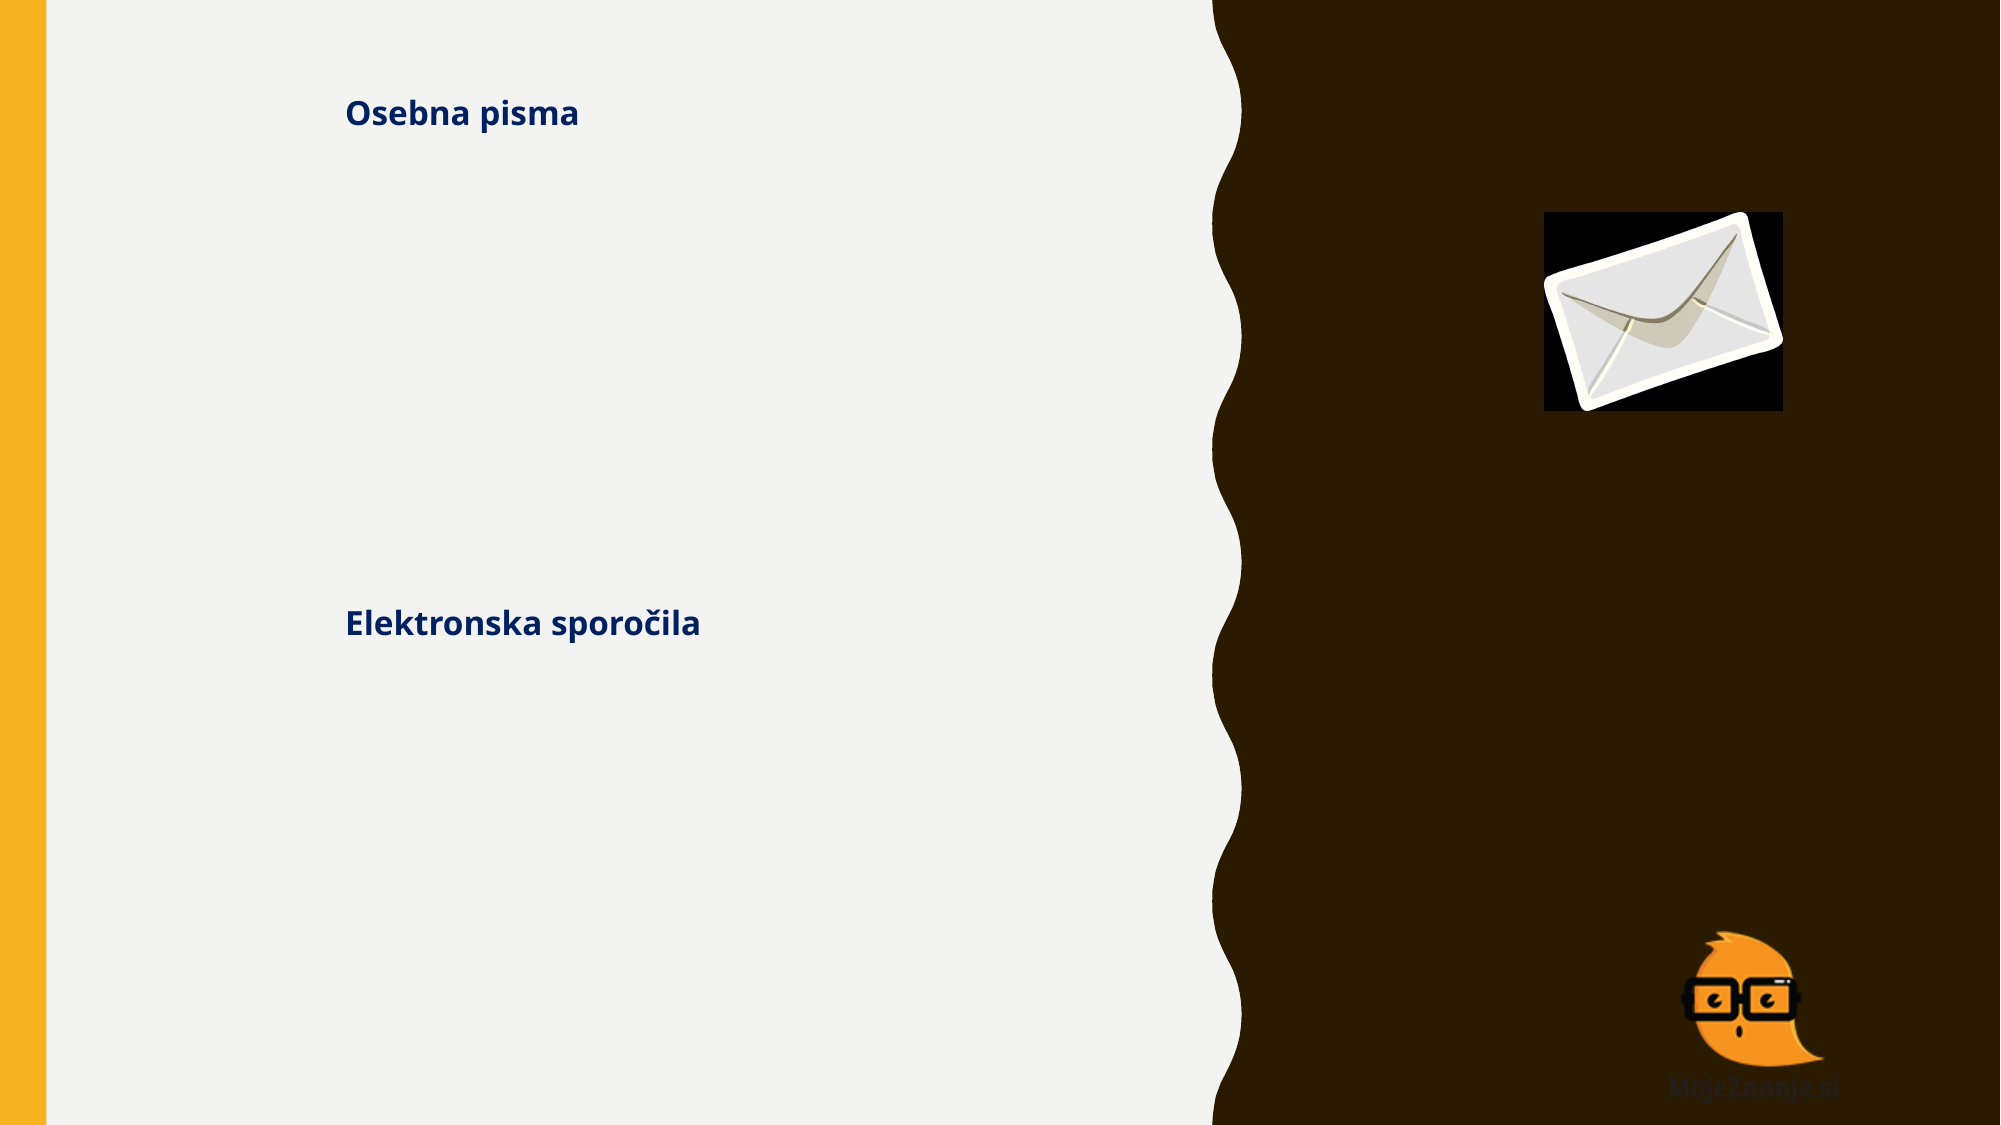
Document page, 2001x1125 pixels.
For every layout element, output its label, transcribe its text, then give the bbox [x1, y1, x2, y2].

picture [1668, 965, 1839, 1103]
picture [1544, 212, 1783, 411]
list Osebna pisma Herzliche Grüße Herzlichst Bis bald und alles Gute! Alles Liebe Dein / Deine Elektronska sporočila Liebe Grüße und bis bald Bis bald Sonnige Grüße nach Stuttgart [330, 76, 2000, 965]
